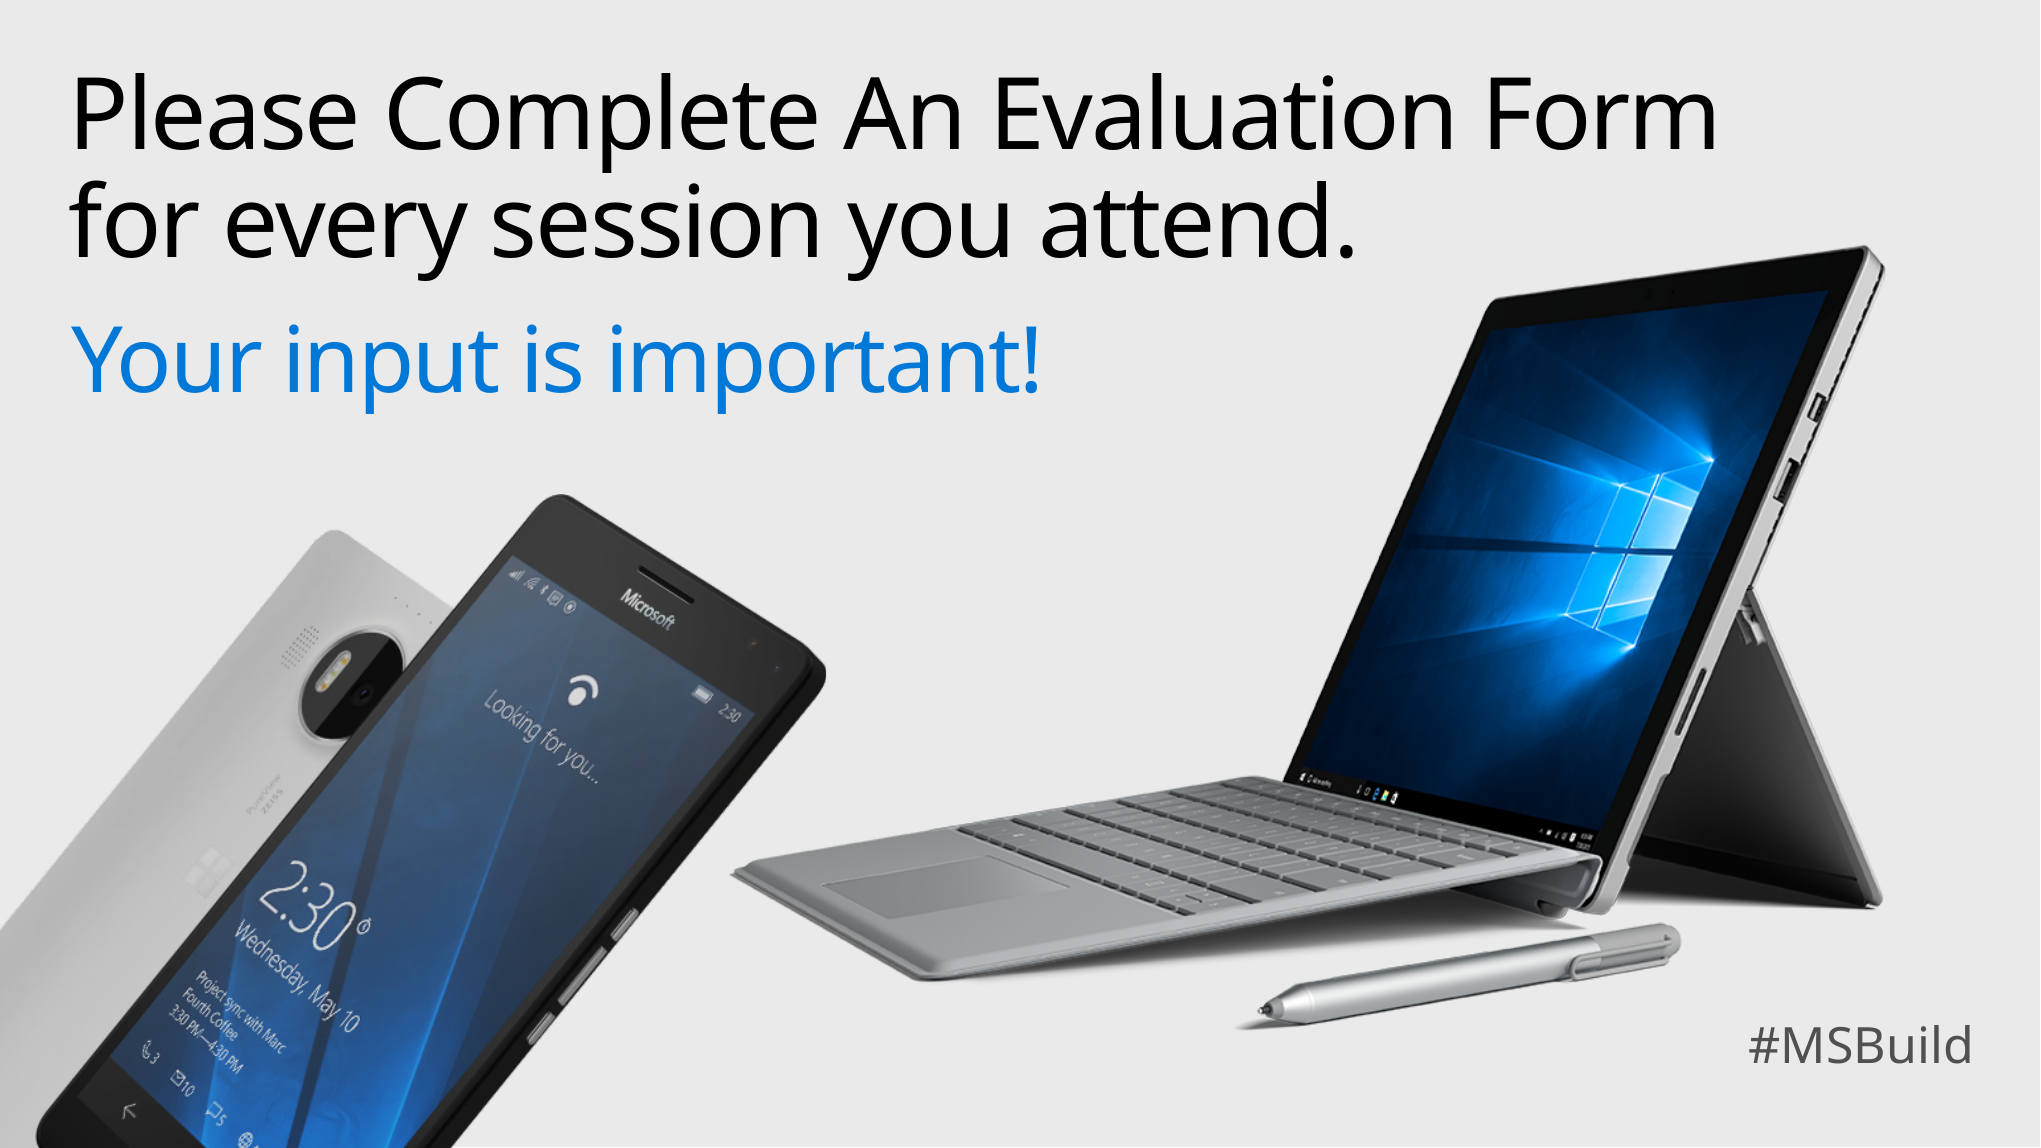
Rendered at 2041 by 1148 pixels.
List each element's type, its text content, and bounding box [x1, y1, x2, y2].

text_box Your input is important! [47, 297, 370, 423]
text_box #MSBuild [1924, 989, 2004, 1098]
picture [0, 123, 1924, 1148]
title Please Complete An Evaluation Form for every session you attend. [45, 48, 1996, 199]
